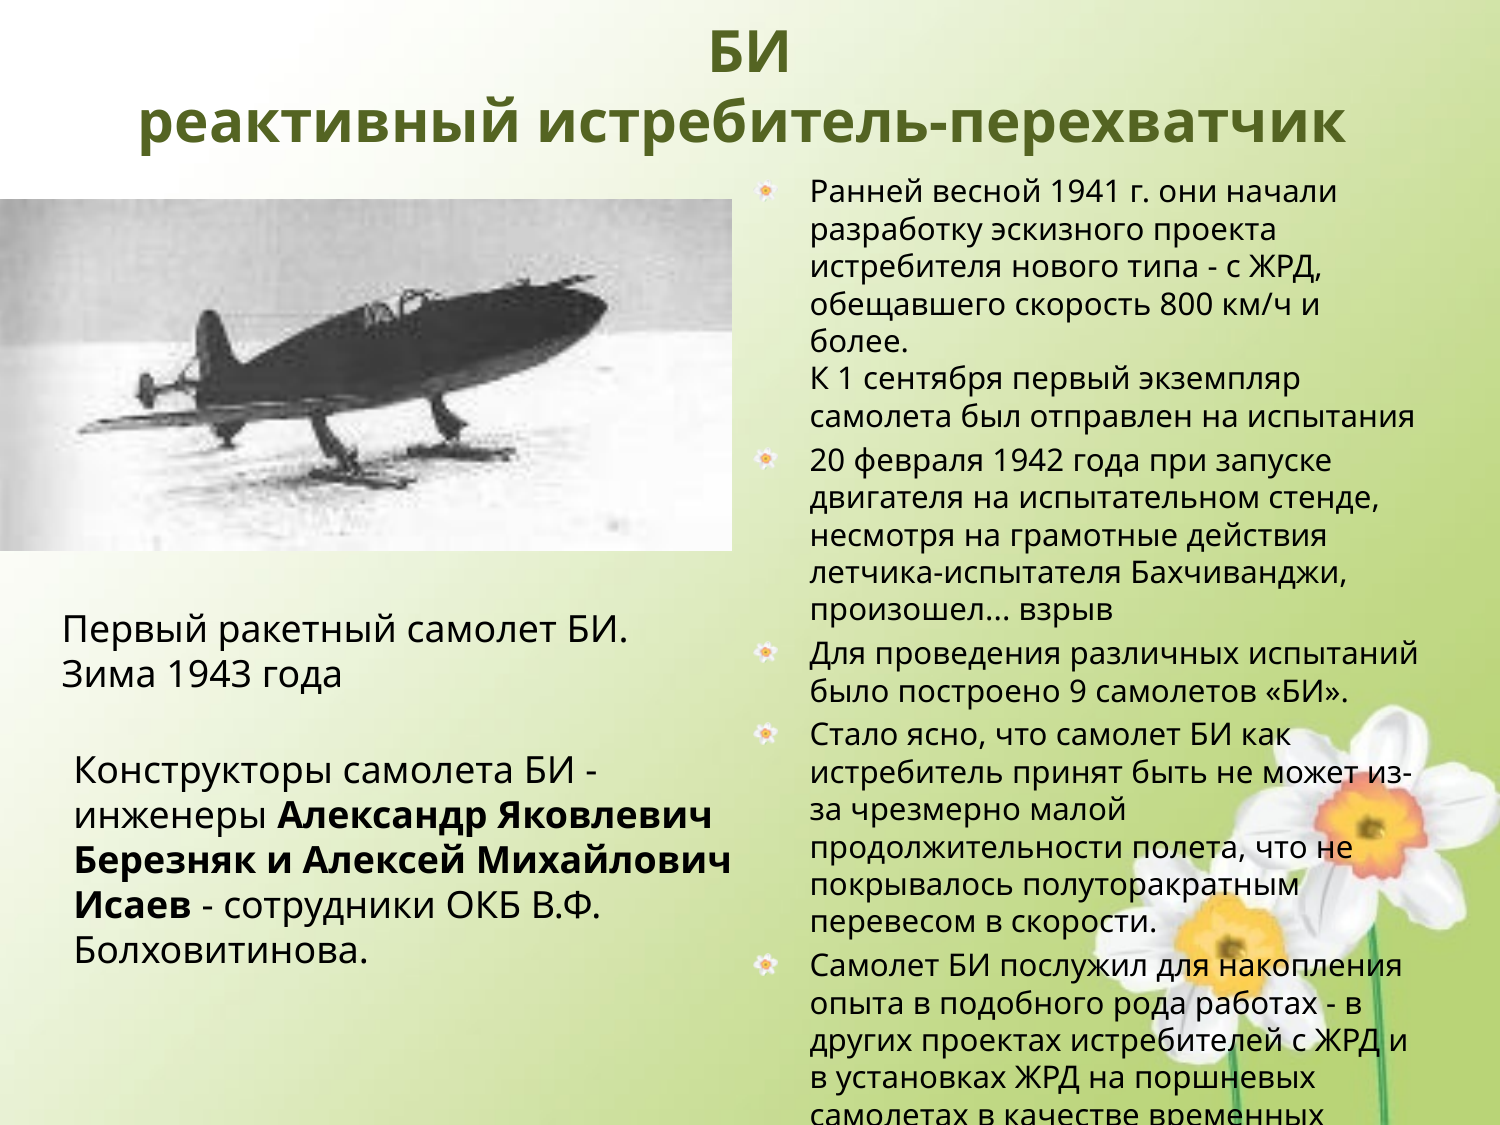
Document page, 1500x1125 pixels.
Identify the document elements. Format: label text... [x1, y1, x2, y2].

title БИ реактивный истребитель-перехватчик [75, 45, 1425, 203]
text_box Первый ракетный самолет БИ. Зима 1943 года [46, 597, 797, 793]
list Ранней весной 1941 г. они начали разработку эскизного проекта истребителя нового типа - с ЖРД, обещавшего скорость 800 км/ч и более. К 1 сентября первый экземпляр самолета был отправлен на испытания 20 февраля 1942 года при запуске двигателя на испытательном стенде, несмотря на грамотные действия летчика-испытателя Бахчиванджи, произошел... взрыв Для проведения различных испытаний было построено 9 самолетов «БИ». Стало ясно, что самолет БИ как истребитель принят быть не может из-за чрезмерно малой продолжительности полета, что не покрывалось полуторакратным перевесом в скорости. Самолет БИ послужил для накопления опыта в подобного рода работах - в других проектах истребителей с ЖРД и в установках ЖРД на поршневых самолетах в качестве временных ускорителей полета. [738, 164, 1442, 1067]
picture [0, 0, 1500, 1125]
text_box Конструкторы самолета БИ - инженеры Александр Яковлевич Березняк и Алексей Михайлович Исаев - сотрудники ОКБ В.Ф. Болховитинова. [58, 738, 809, 978]
